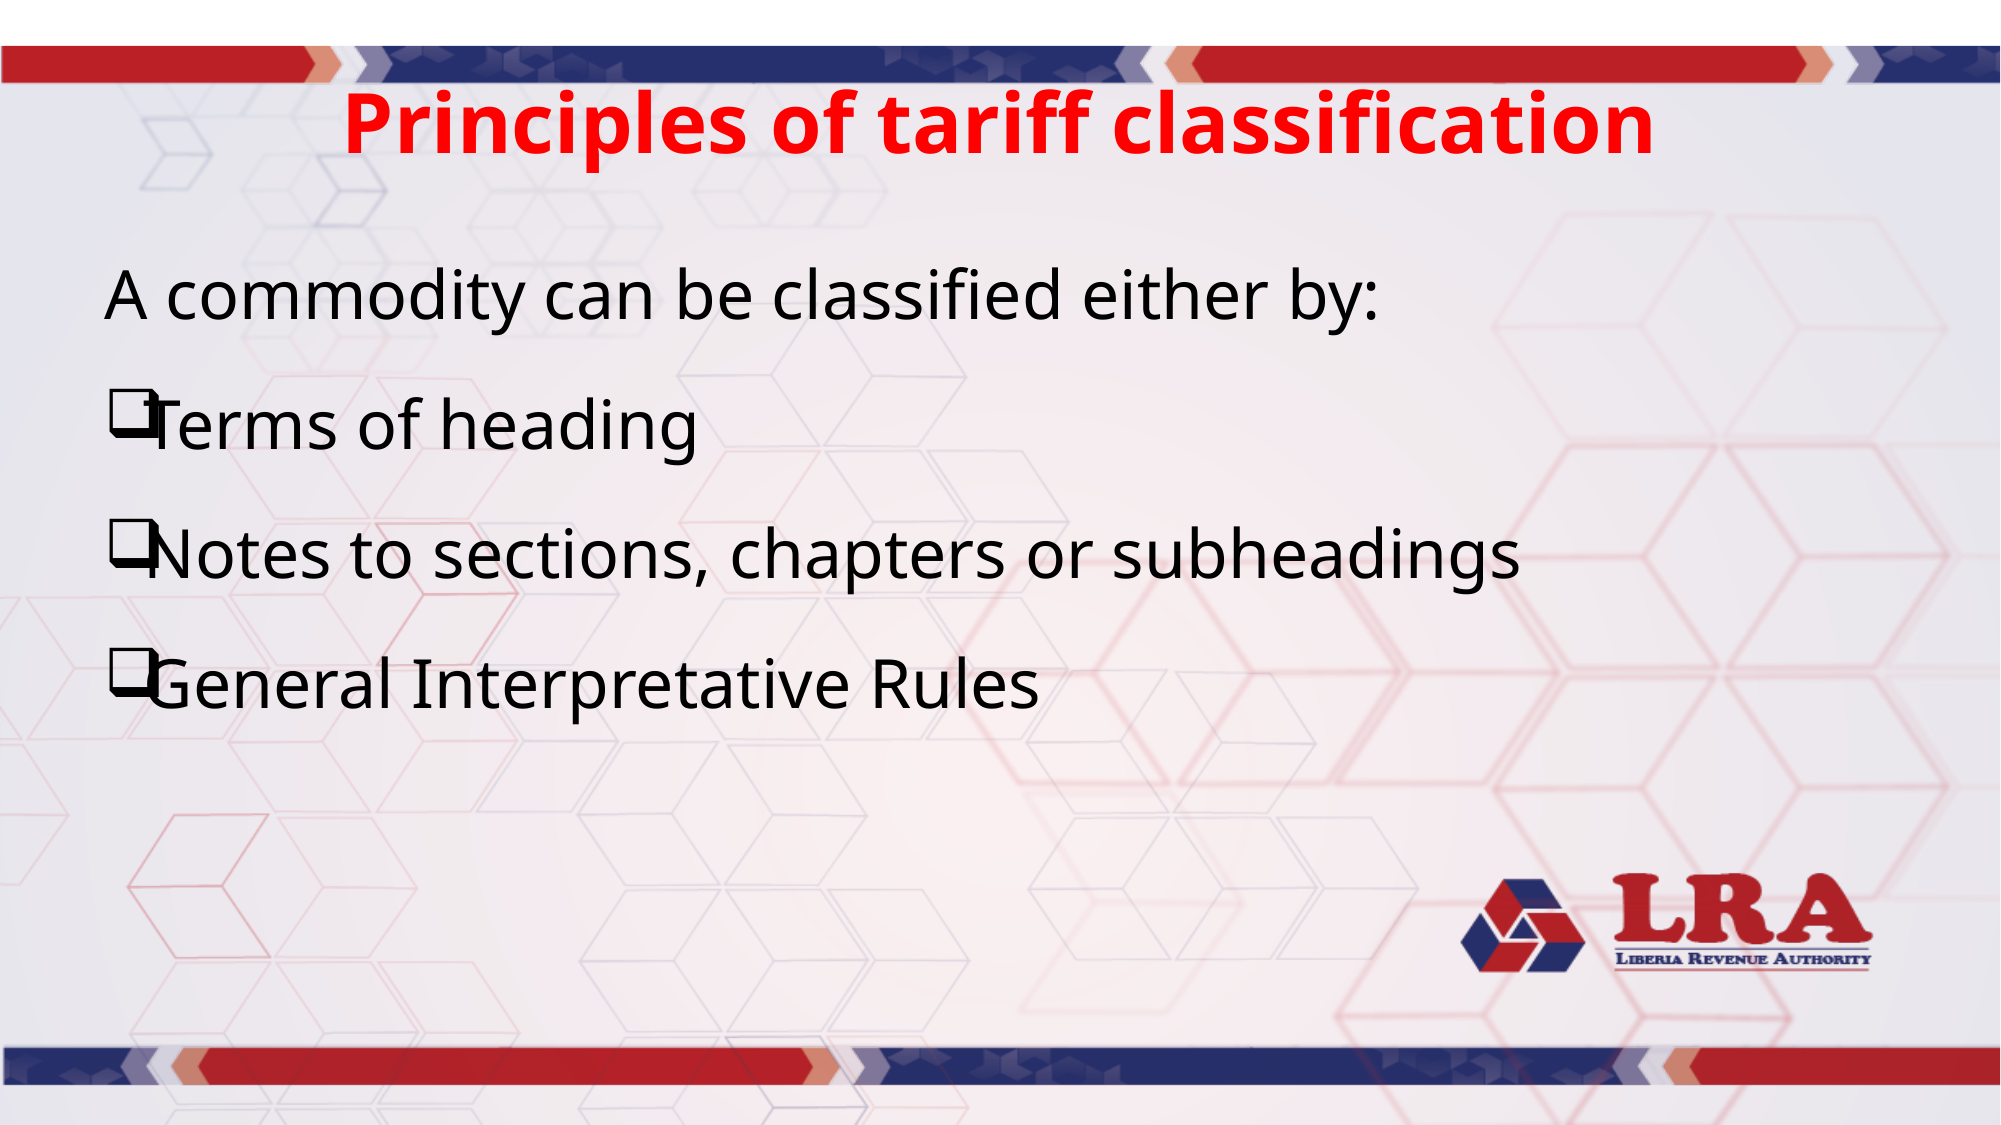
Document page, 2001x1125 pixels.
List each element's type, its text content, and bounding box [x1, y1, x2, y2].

title Principles of tariff classification [137, 59, 1863, 194]
picture [0, 0, 2001, 1125]
list A commodity can be classified either by: Terms of heading Notes to sections, chapters or subheadings General Interpretative Rules [89, 252, 1946, 1054]
